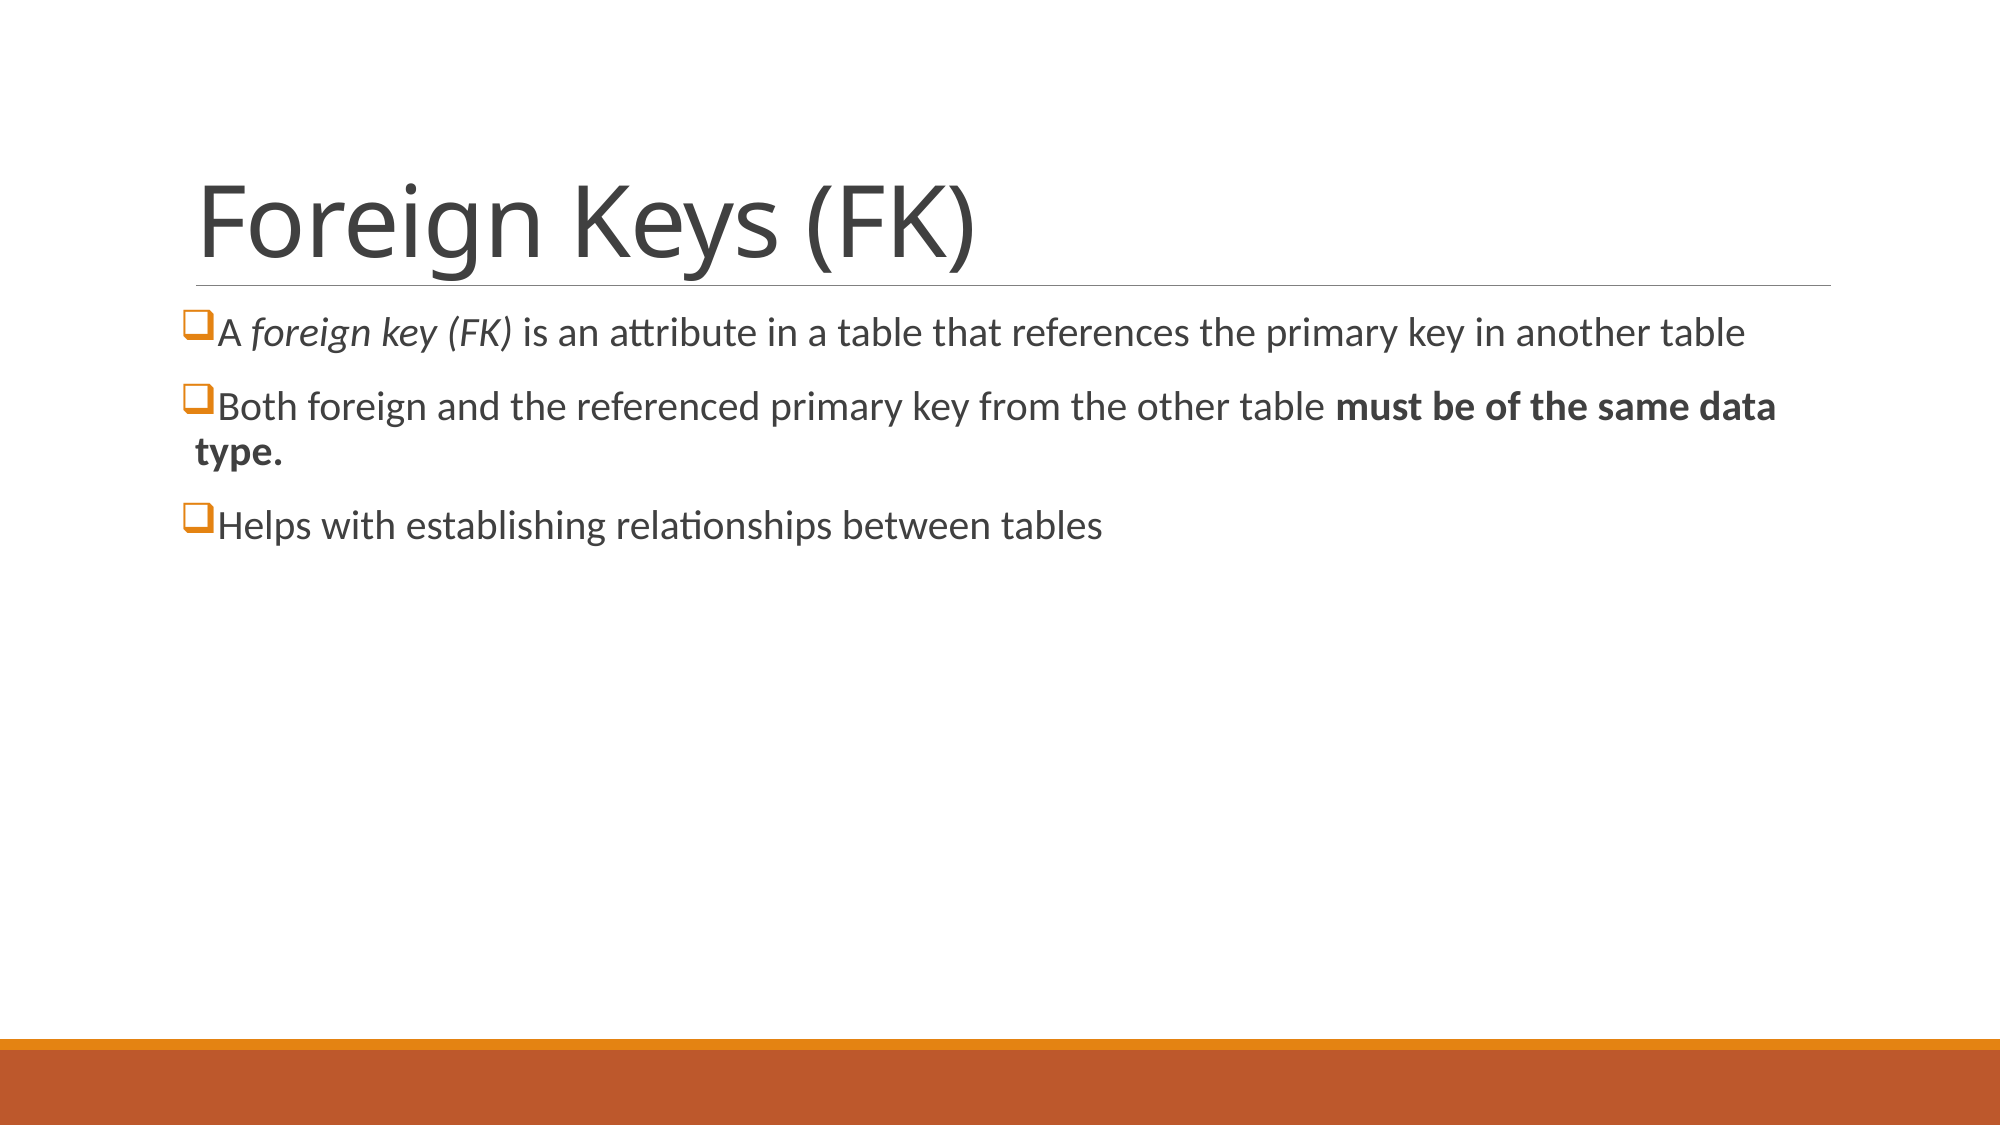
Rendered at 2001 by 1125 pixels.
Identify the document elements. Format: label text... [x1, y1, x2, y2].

title Foreign Keys (FK) [180, 47, 1830, 285]
list A foreign key (FK) is an attribute in a table that references the primary key in another table Both foreign and the referenced primary key from the other table must be of the same data type. Helps with establishing relationships between tables [180, 302, 1830, 963]
